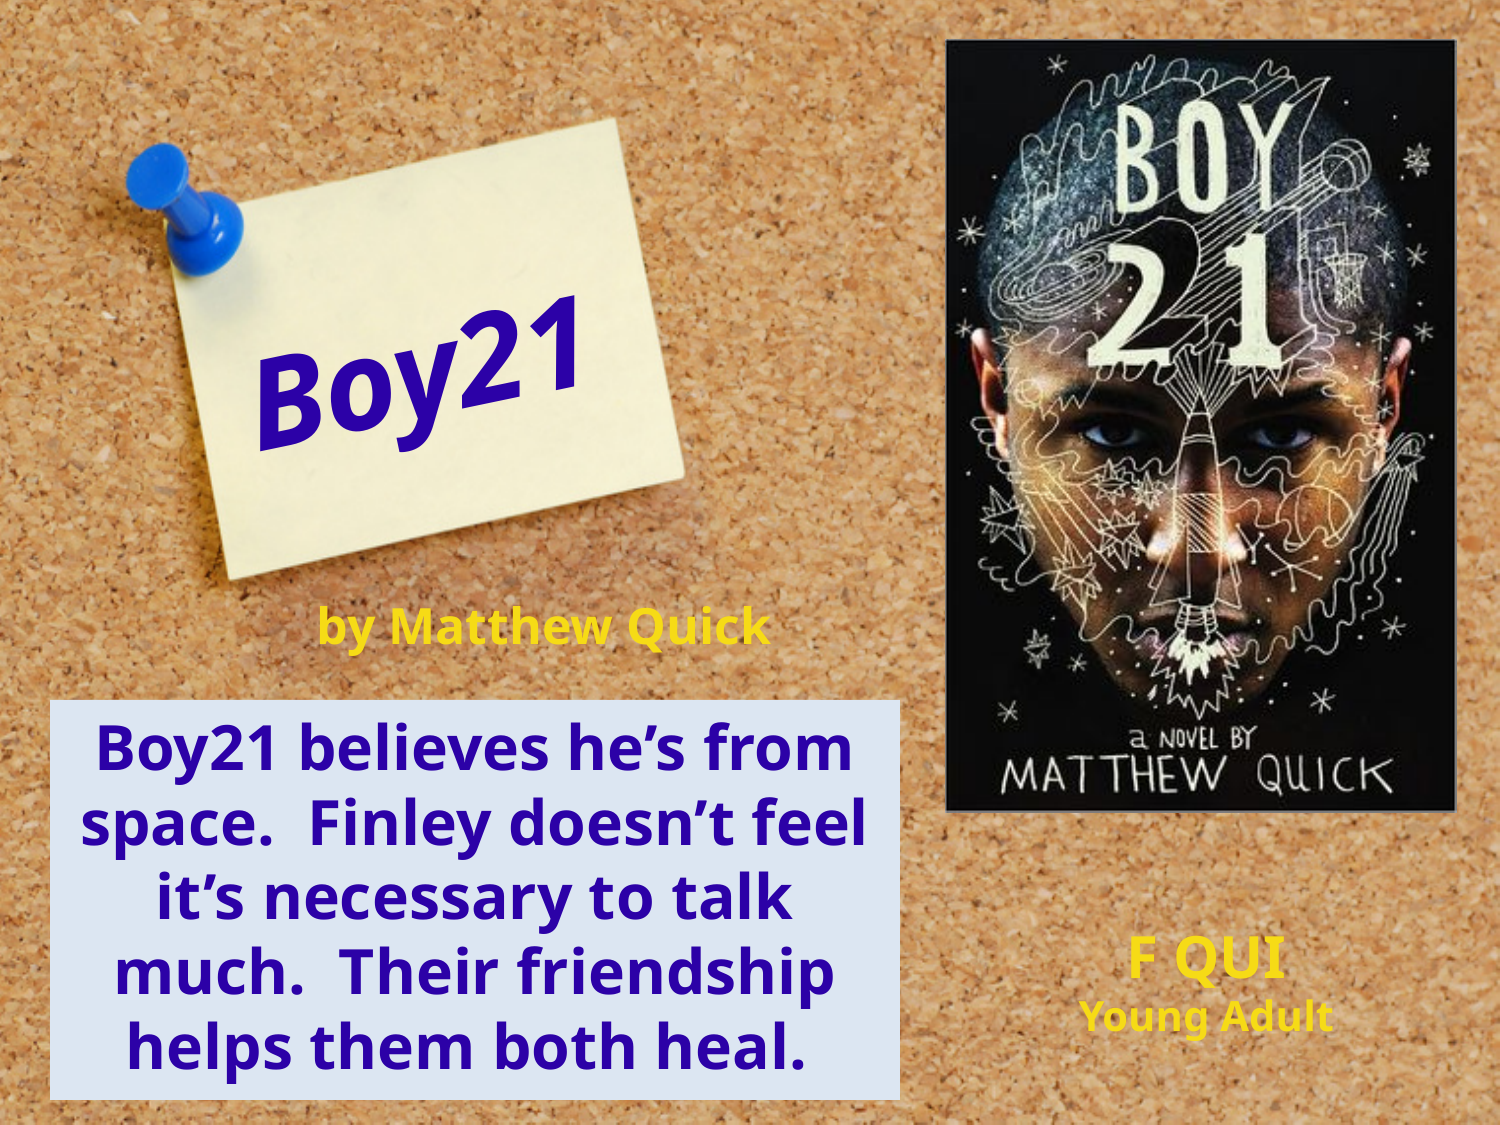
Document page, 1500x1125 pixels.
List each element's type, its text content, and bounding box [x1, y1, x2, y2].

text_box by Matthew Quick [150, 587, 938, 663]
text_box F QUI Young Adult [1037, 912, 1375, 1048]
title Boy21 [162, 174, 676, 561]
list Boy21 believes he’s from space. Finley doesn’t feel it’s necessary to talk much. Their friendship helps them both heal. [50, 699, 900, 1100]
picture [0, 0, 1500, 1125]
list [944, 39, 1457, 813]
